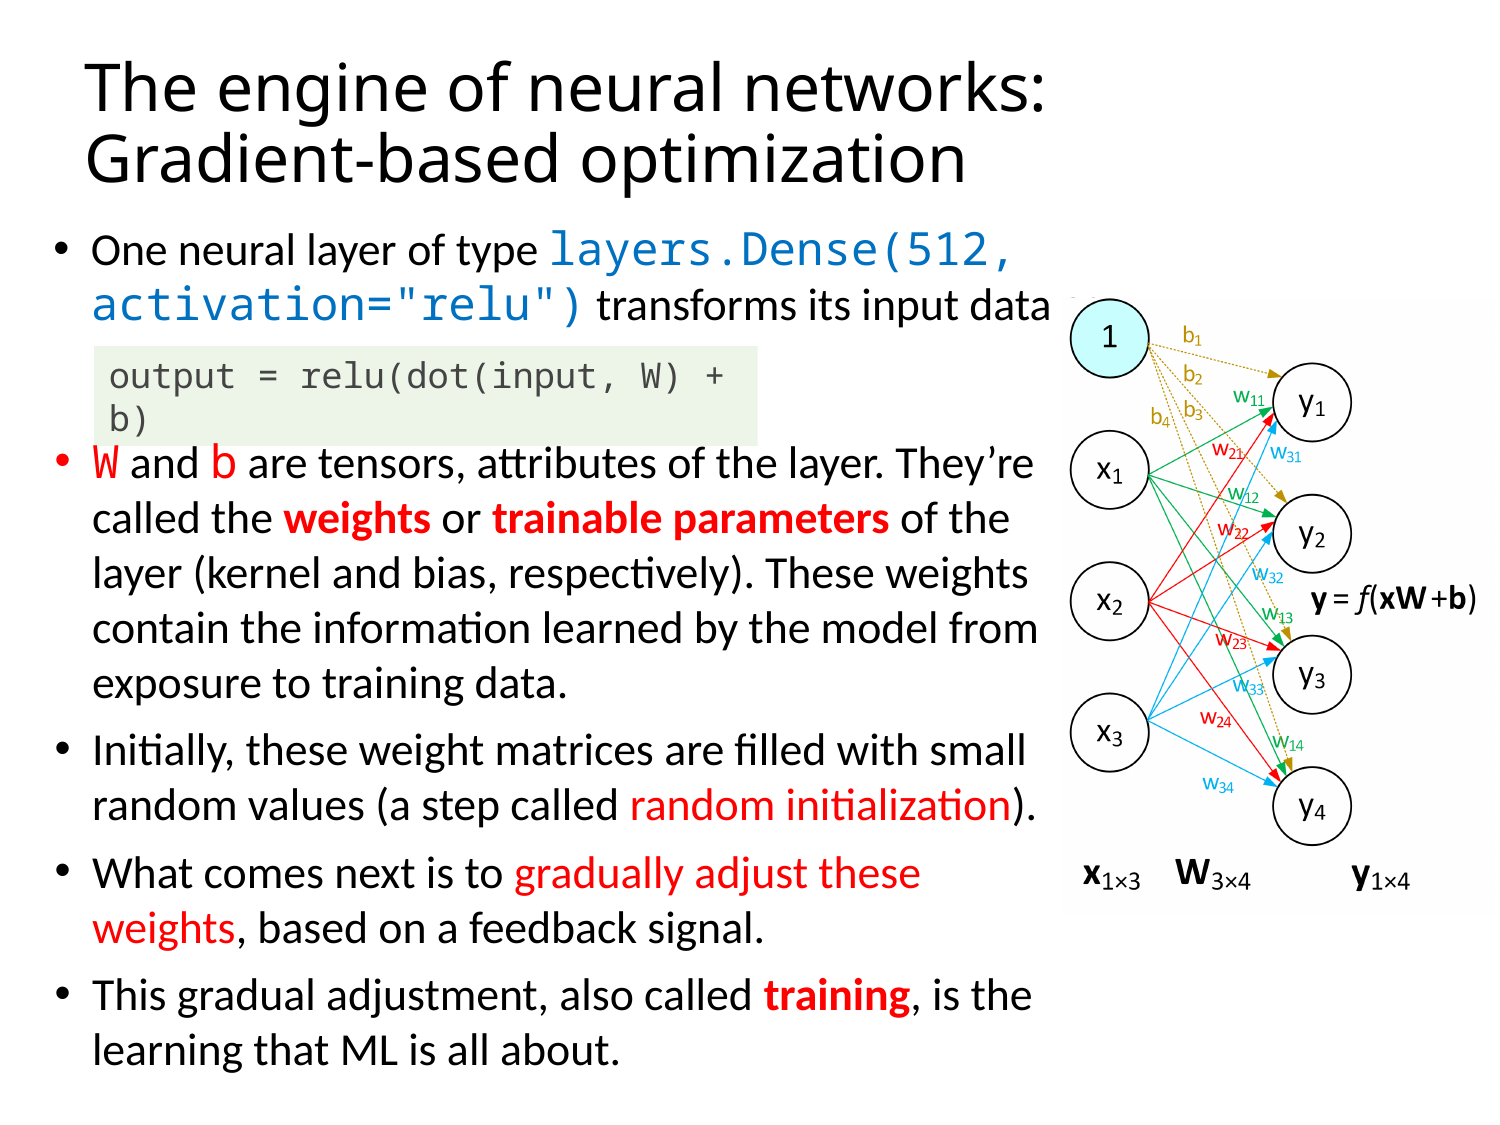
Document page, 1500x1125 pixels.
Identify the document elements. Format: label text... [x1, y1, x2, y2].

title The engine of neural networks: Gradient-based optimization [69, 45, 1363, 206]
text_box output = relu(dot(input, W) + b) [94, 346, 758, 425]
picture [1062, 298, 1495, 915]
list One neural layer of type layers.Dense(512, activation="relu") transforms its input data as: [38, 212, 1484, 425]
text_box W and b are tensors, attributes of the layer. They’re called the weights or trainable parameters of the layer (kernel and bias, respectively). These weights contain the information learned by the model from exposure to training data. Initially, these weight matrices are filled with small random values (a step called random initialization). What comes next is to gradually adjust these weights, based on a feedback signal. This gradual adjustment, also called training, is the learning that ML is all about. [39, 425, 1094, 1055]
